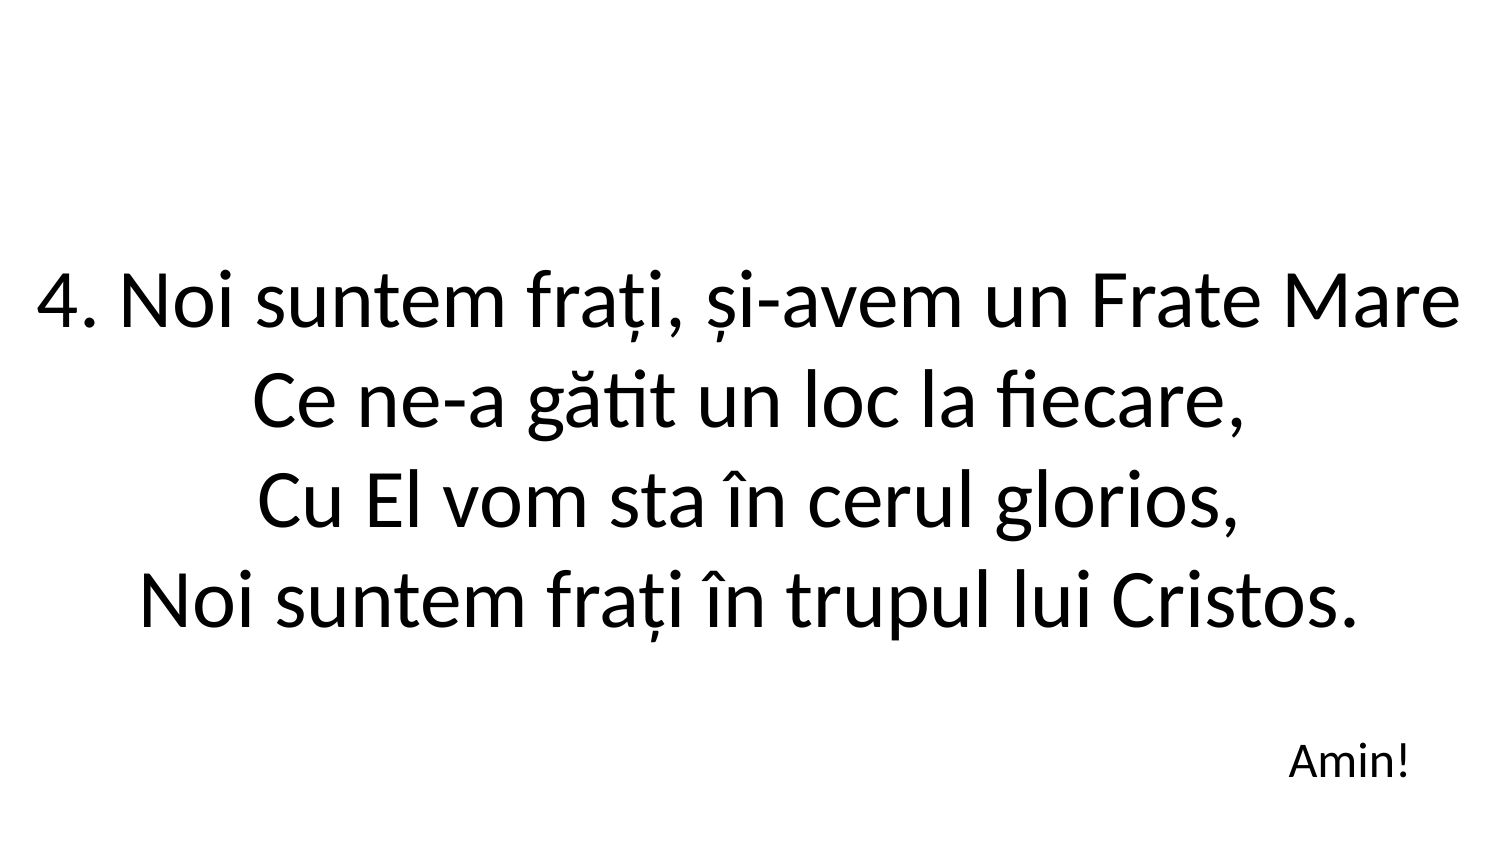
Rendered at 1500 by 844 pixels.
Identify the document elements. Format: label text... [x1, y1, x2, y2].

text_box 4. Noi suntem frați, și-avem un Frate Mare Ce ne-a gătit un loc la fiecare, Cu El vom sta în cerul glorios, Noi suntem frați în trupul lui Cristos. [22, 192, 1478, 652]
text_box Amin! [1273, 674, 1427, 795]
